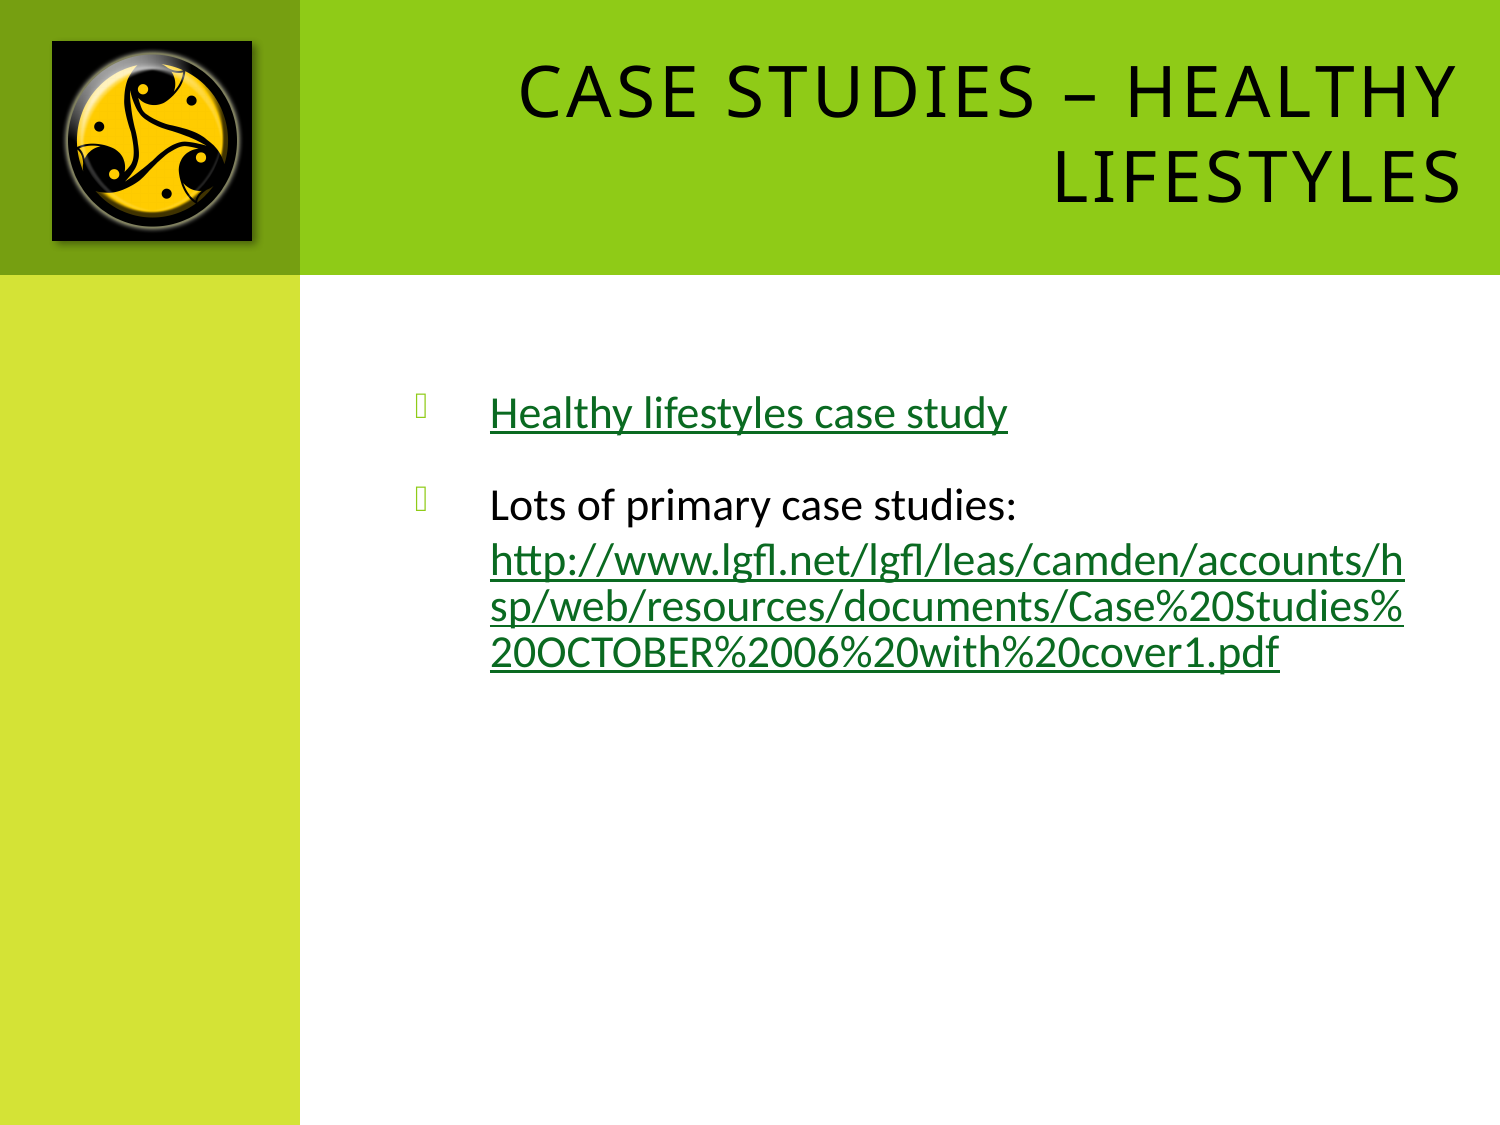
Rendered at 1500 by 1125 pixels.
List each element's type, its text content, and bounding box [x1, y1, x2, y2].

title Case Studies – Healthy Lifestyles [316, 37, 1477, 225]
list Healthy lifestyles case study Lots of primary case studies: http://www.lgfl.net/lgfl/leas/camden/accounts/hsp/web/resources/documents/Case%20Studies%20OCTOBER%2006%20with%20cover1.pdf [399, 375, 1425, 1005]
picture [58, 46, 247, 235]
